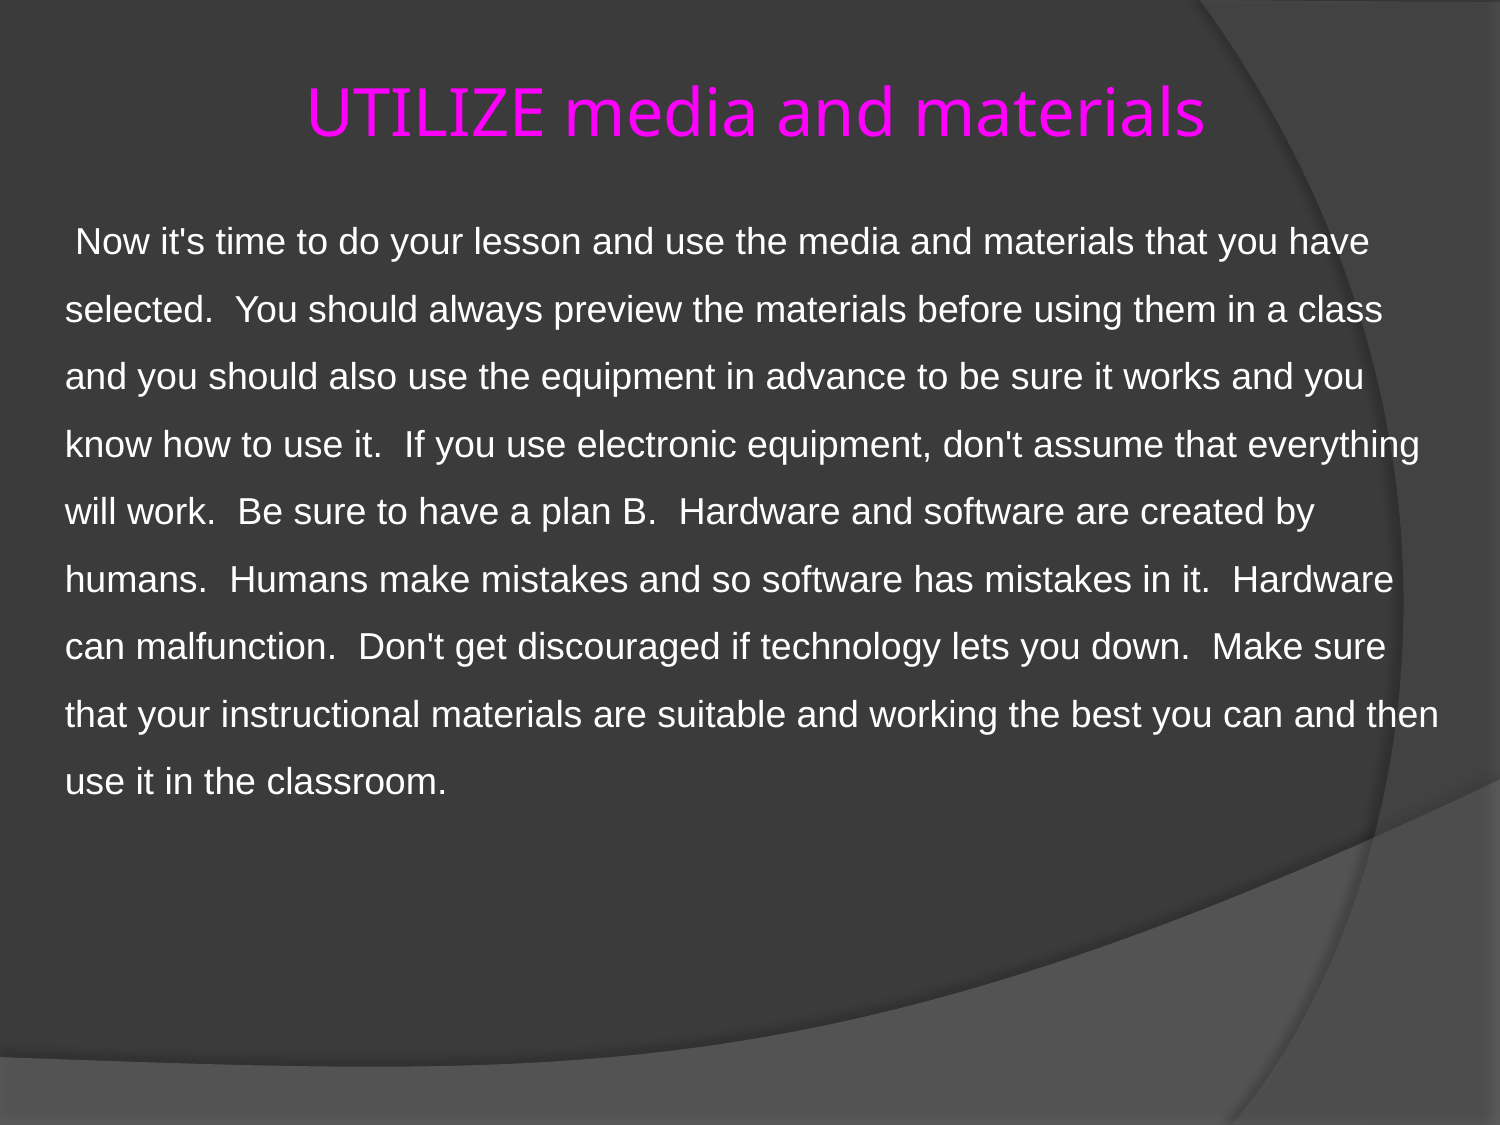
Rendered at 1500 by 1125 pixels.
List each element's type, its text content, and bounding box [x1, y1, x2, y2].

text_box UTILIZE media and materials Now it's time to do your lesson and use the media and materials that you have selected. You should always preview the materials before using them in a class and you should also use the equipment in advance to be sure it works and you know how to use it. If you use electronic equipment, don't assume that everything will work. Be sure to have a plan B. Hardware and software are created by humans. Humans make mistakes and so software has mistakes in it. Hardware can malfunction. Don't get discouraged if technology lets you down. Make sure that your instructional materials are suitable and working the best you can and then use it in the classroom. [49, 62, 1463, 878]
